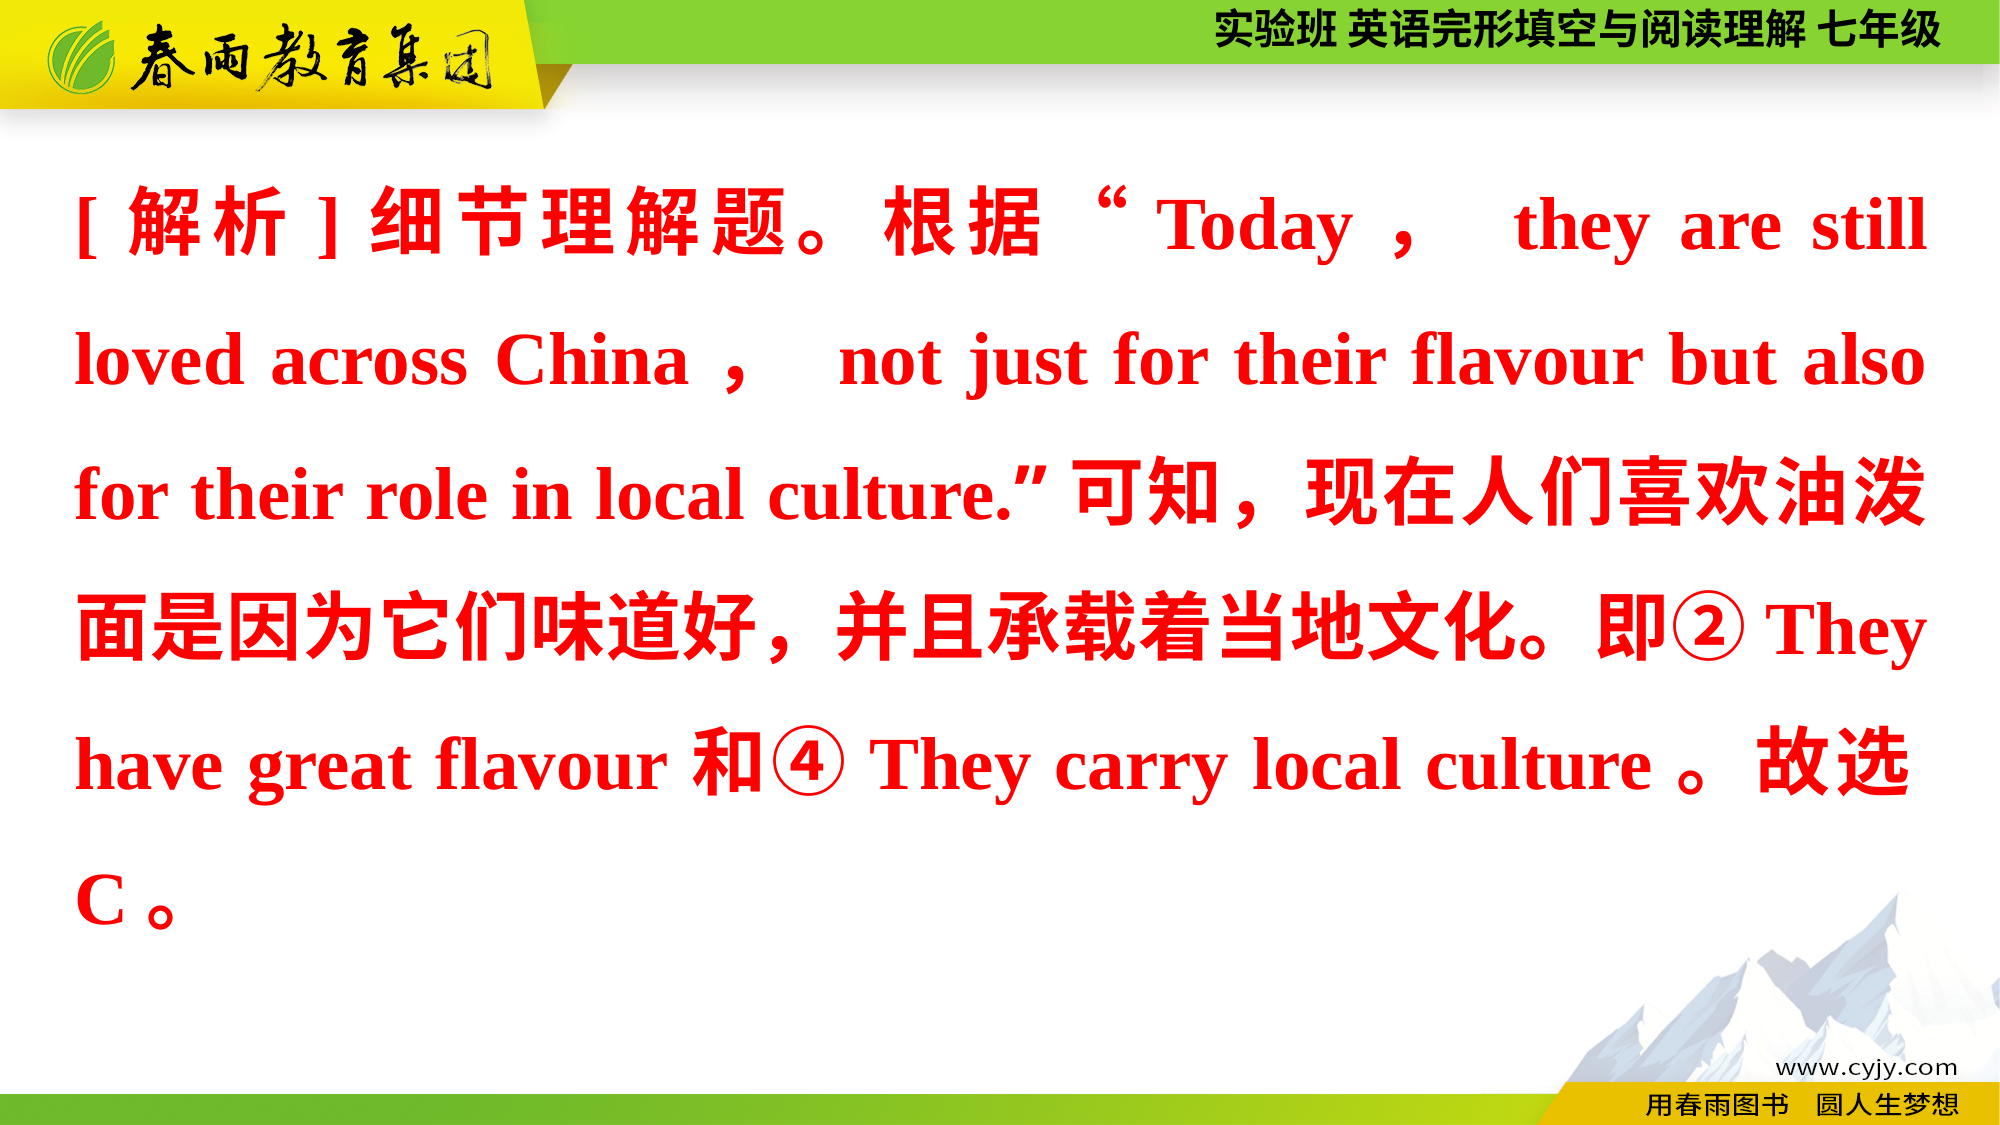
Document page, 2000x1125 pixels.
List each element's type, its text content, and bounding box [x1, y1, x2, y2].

list [解析]细节理解题。根据“Today， they are still loved across China， not just for their flavour but also for their role in local culture.”可知，现在人们喜欢油泼面是因为它们味道好，并且承载着当地文化。即②They have great flavour和④They carry local culture。故选C。 [59, 122, 1944, 802]
picture [0, 0, 2000, 1125]
